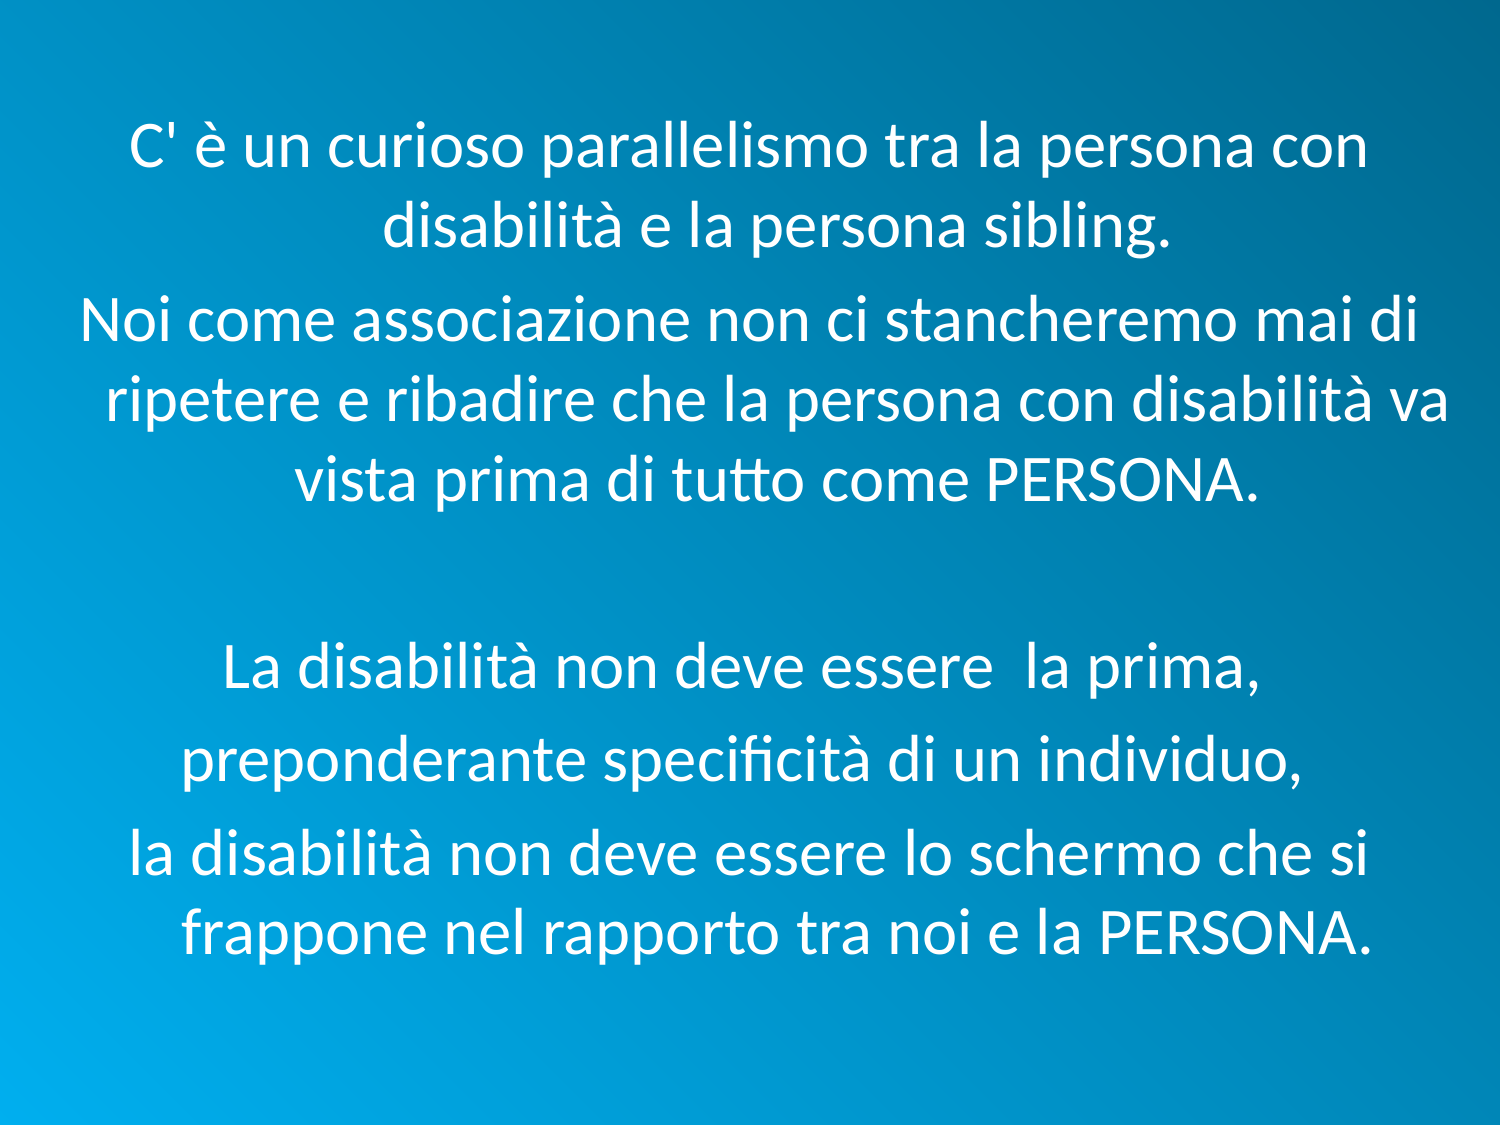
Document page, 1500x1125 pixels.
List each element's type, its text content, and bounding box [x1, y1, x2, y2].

list C' è un curioso parallelismo tra la persona con disabilità e la persona sibling. Noi come associazione non ci stancheremo mai di ripetere e ribadire che la persona con disabilità va vista prima di tutto come PERSONA. La disabilità non deve essere la prima, preponderante specificità di un individuo, la disabilità non deve essere lo schermo che si frappone nel rapporto tra noi e la PERSONA. [0, 0, 1500, 1125]
